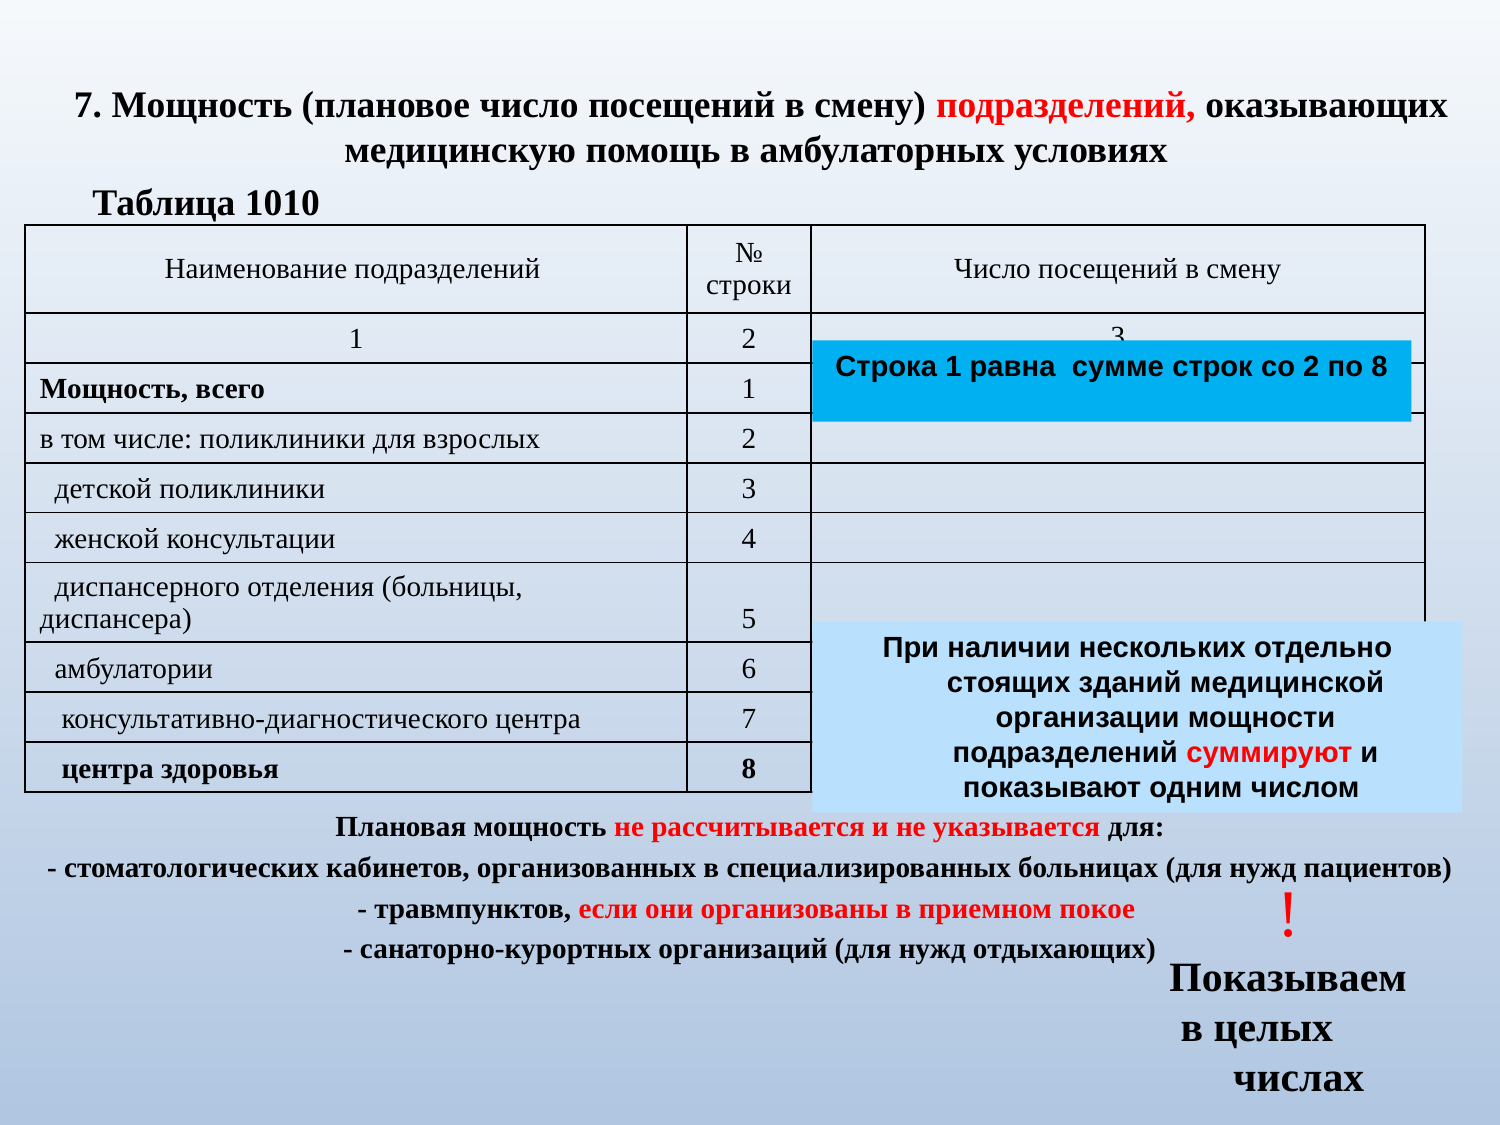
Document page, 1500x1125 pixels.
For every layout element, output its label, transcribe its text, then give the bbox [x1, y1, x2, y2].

table_cell 2 [688, 314, 810, 362]
table_cell амбулатории [26, 643, 686, 691]
table_header Число посещений в смену [812, 226, 1424, 312]
table_cell 1 [26, 314, 686, 362]
table_cell в том числе: поликлиники для взрослых [26, 414, 686, 462]
table_cell [812, 414, 1424, 462]
table_cell детской поликлиники [26, 464, 686, 512]
table_cell диспансерного отделения (больницы, диспансера) [26, 563, 686, 641]
text_box Плановая мощность не рассчитывается и не указывается для: - стоматологических кабинетов, организованных в специализированных больницах (для нужд пациентов) - травмпунктов, если они организованы в приемном покое - санаторно-курортных организаций (для нужд отдыхающих) [24, 799, 1475, 1013]
table_cell [812, 563, 1424, 621]
table_cell [812, 513, 1424, 562]
text_box ! Показываем в целых числах [1151, 862, 1425, 1108]
table_cell 7 [688, 693, 810, 741]
table_cell 4 [688, 513, 810, 562]
table_cell [1412, 364, 1424, 412]
table_cell 3 [688, 464, 810, 512]
text_box Таблица 1010 [37, 174, 375, 224]
table_cell 1 [688, 364, 810, 412]
table_cell 8 [688, 743, 810, 791]
text_box При наличии нескольких отдельно стоящих зданий медицинской организации мощности подразделений суммируют и показывают одним числом [812, 621, 1463, 799]
table_cell 2 [688, 414, 810, 462]
text_box Строка 1 равна сумме строк со 2 по 8 [812, 340, 1412, 422]
table_cell 6 [688, 643, 810, 691]
table_cell 5 [688, 563, 810, 641]
table_cell центра здоровья [26, 743, 686, 791]
table_header Наименование подразделений [26, 226, 686, 312]
table_header № строки [688, 226, 810, 312]
table_cell 3 [812, 314, 1424, 362]
table_cell женской консультации [26, 513, 686, 562]
table_cell Мощность, всего [26, 364, 686, 412]
table_cell [812, 464, 1424, 512]
text_box 7. Мощность (плановое число посещений в смену) подразделений, оказывающих медицинскую помощь в амбулаторных условиях [37, 75, 1475, 175]
table_cell консультативно-диагностического центра [26, 693, 686, 741]
